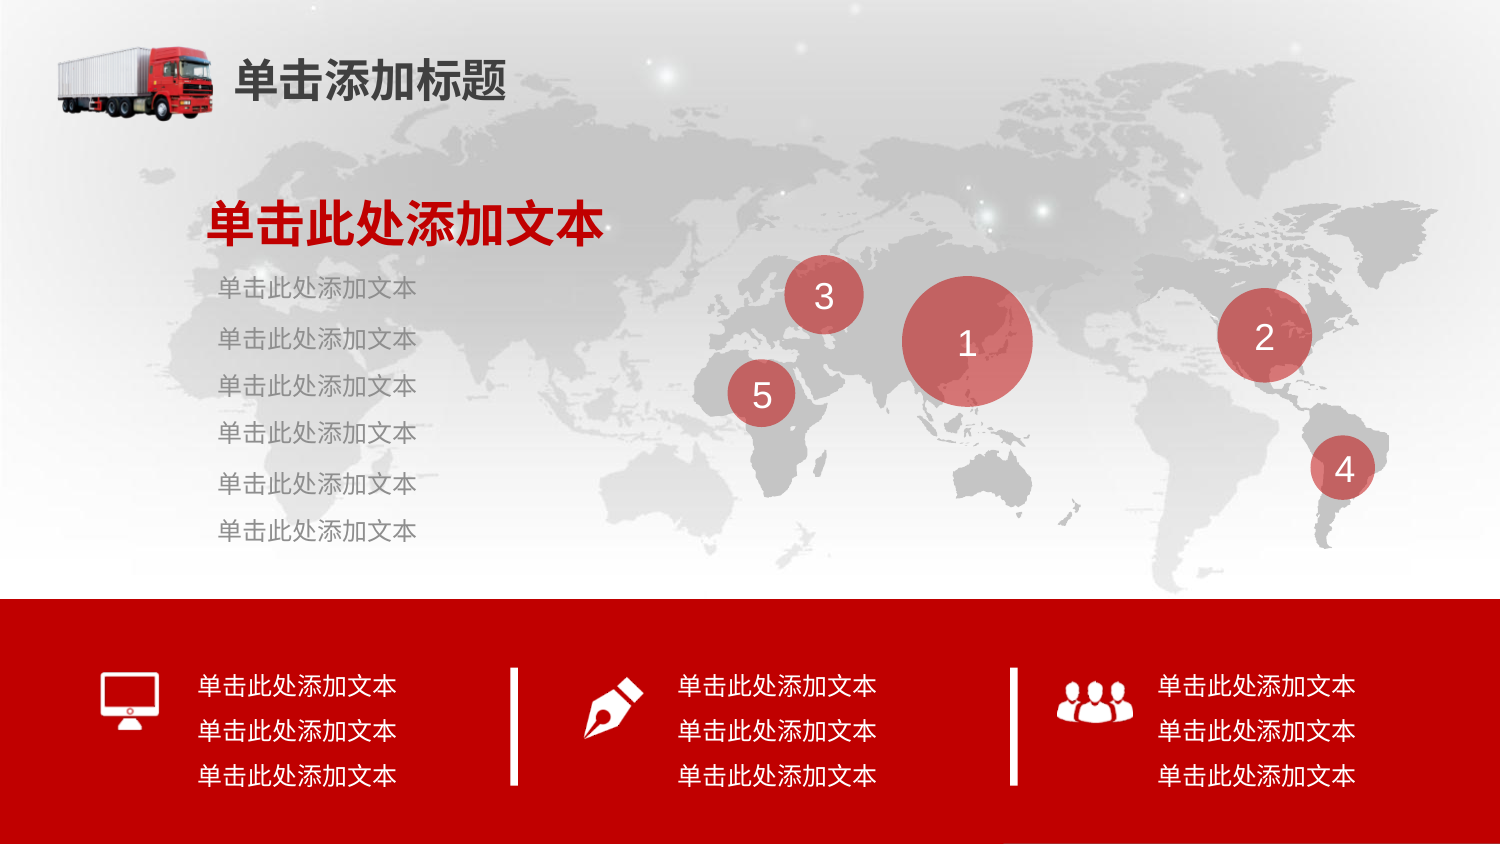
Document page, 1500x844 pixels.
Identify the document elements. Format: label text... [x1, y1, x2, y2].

text_box 单击此处添加文本 [190, 185, 644, 261]
title 单击添加标题 [218, 44, 916, 115]
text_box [678, 199, 1439, 550]
picture [0, 0, 1500, 597]
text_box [88, 648, 1438, 801]
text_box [202, 264, 585, 554]
text_box [0, 597, 1500, 844]
